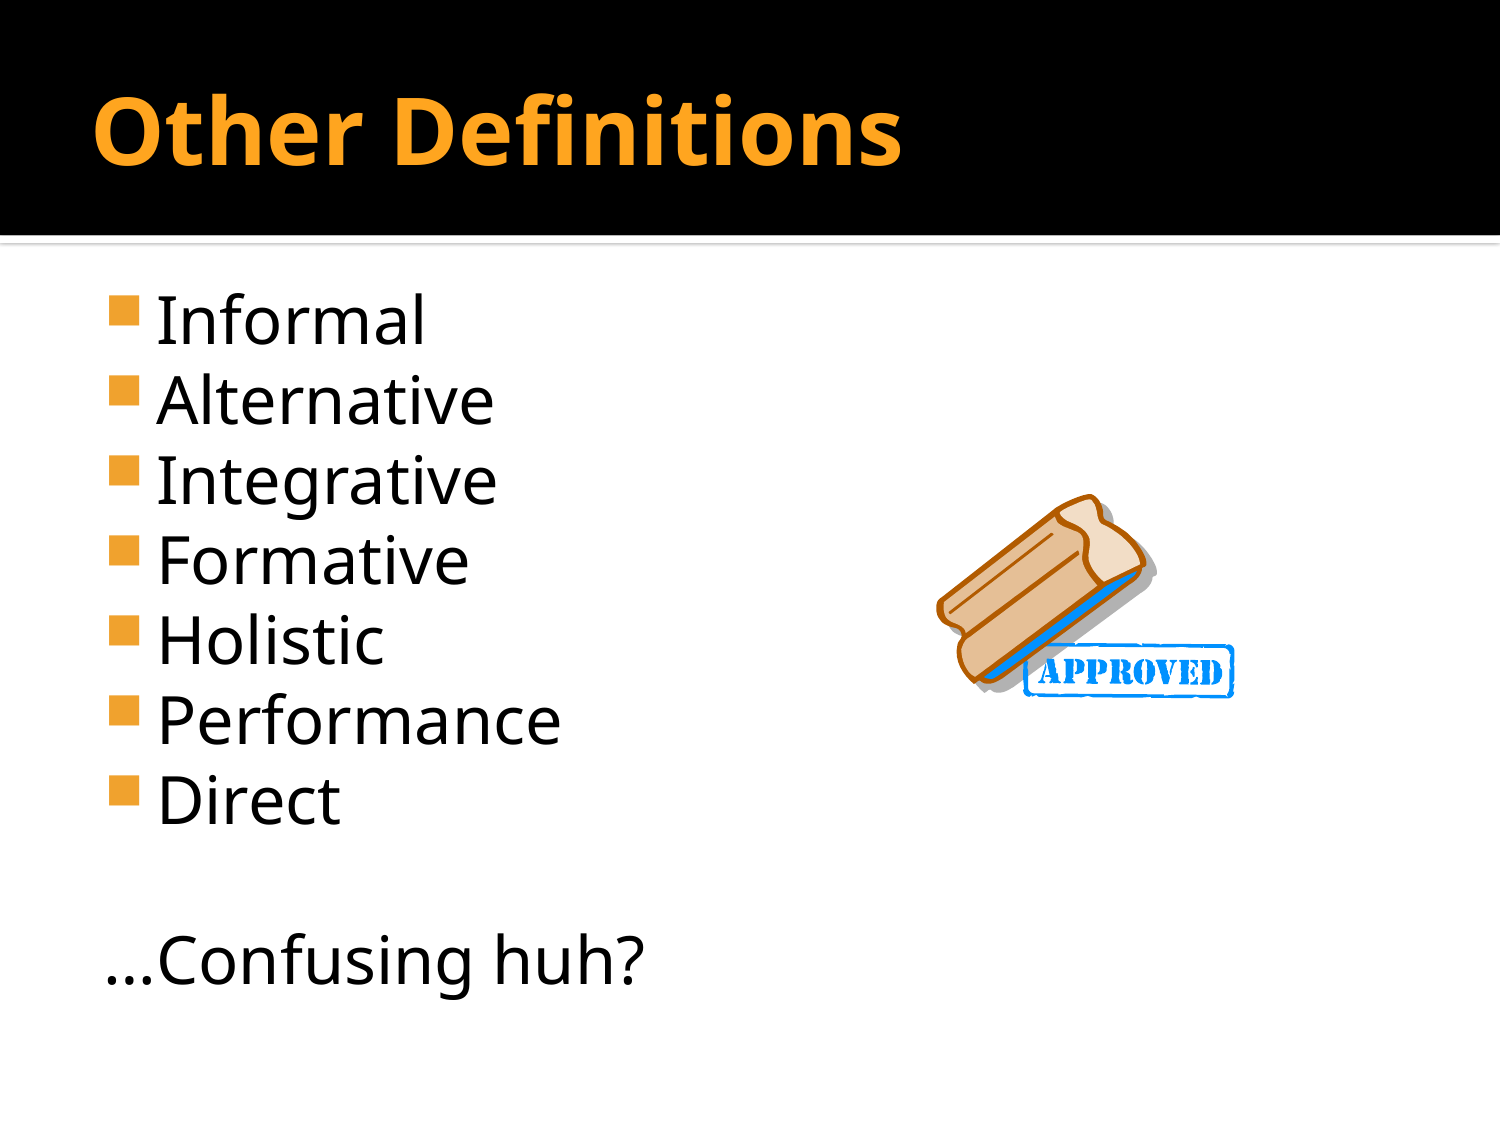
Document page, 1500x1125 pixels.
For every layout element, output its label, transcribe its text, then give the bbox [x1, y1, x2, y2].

title Other Definitions [75, 25, 1425, 231]
list Informal Alternative Integrative Formative Holistic Performance Direct …Confusing huh? [75, 262, 1425, 1100]
picture [936, 492, 1235, 699]
